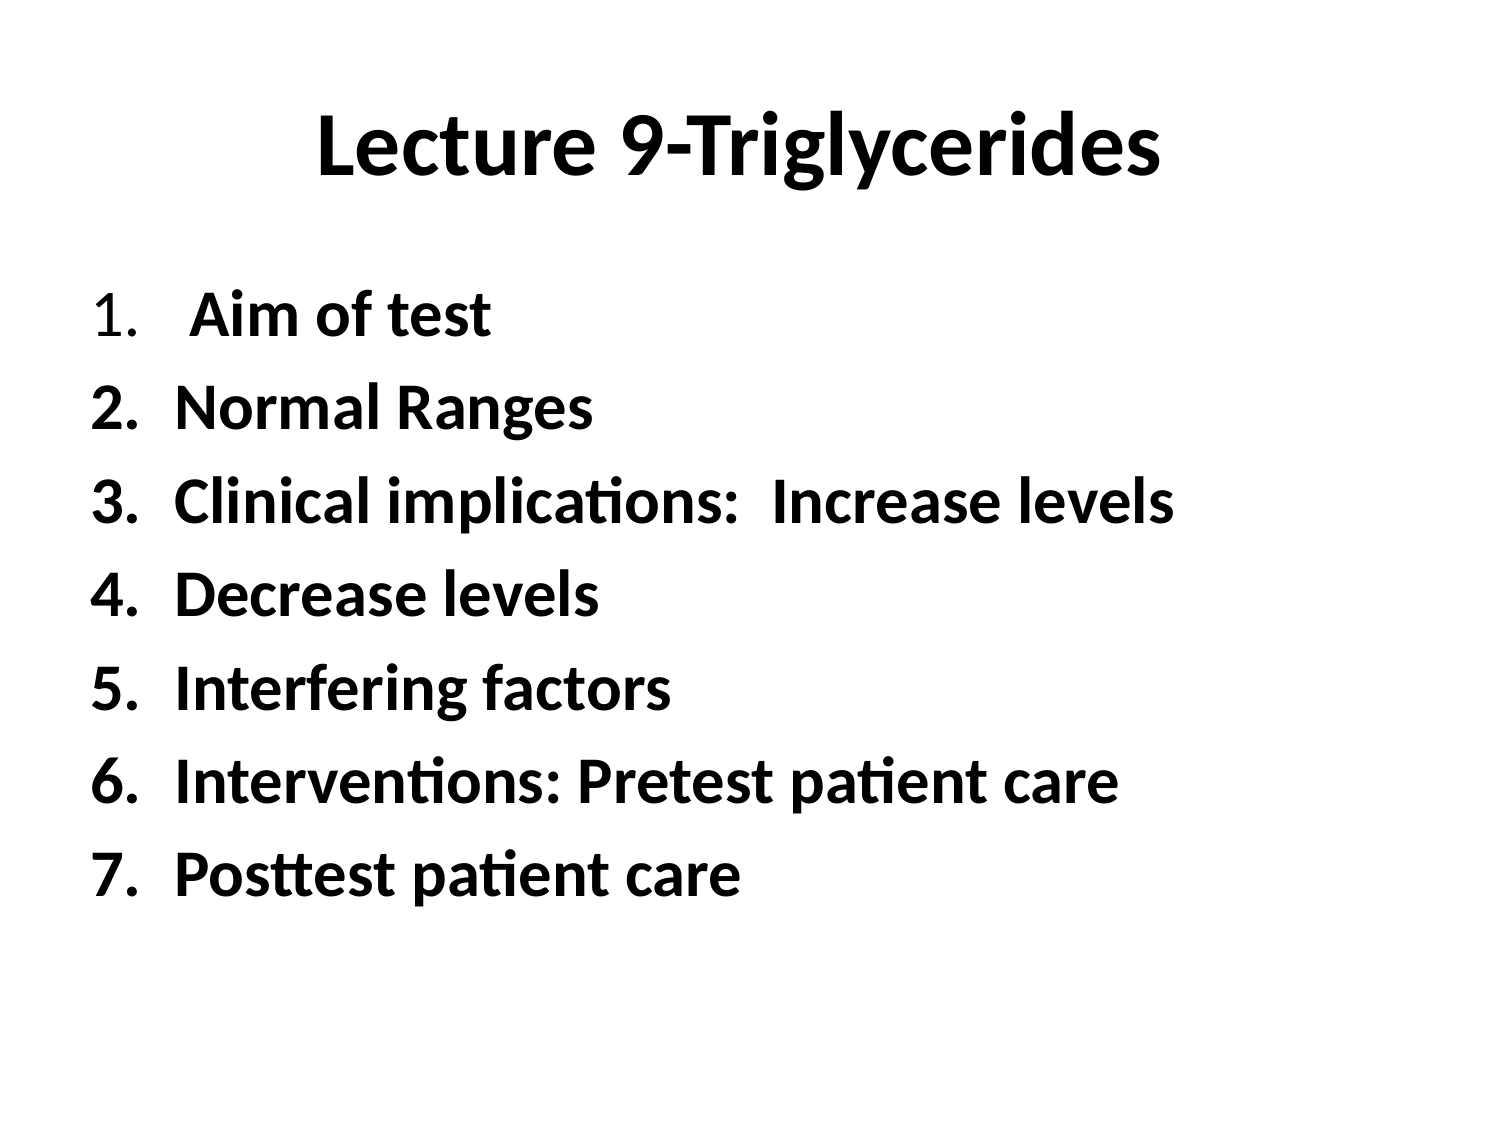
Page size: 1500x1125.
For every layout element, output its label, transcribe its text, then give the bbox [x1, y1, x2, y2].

title Lecture 9-Triglycerides [75, 45, 1425, 233]
list Aim of test Normal Ranges Clinical implications: Increase levels Decrease levels Interfering factors Interventions: Pretest patient care Posttest patient care [75, 262, 1425, 1005]
